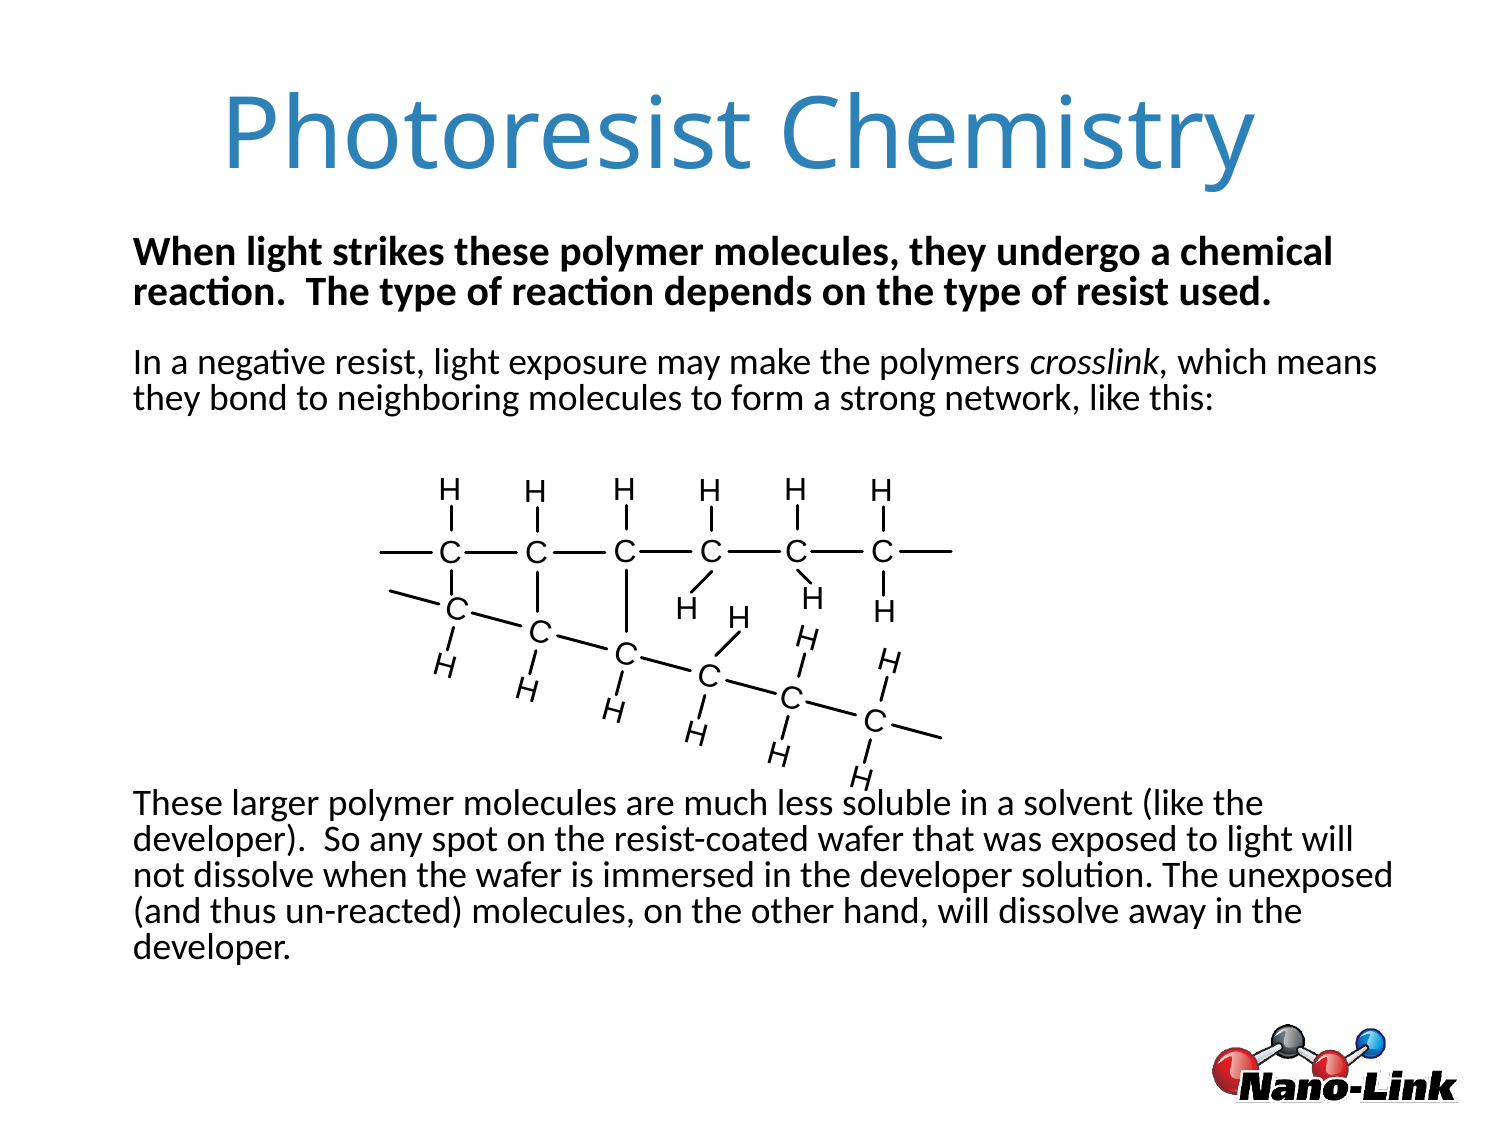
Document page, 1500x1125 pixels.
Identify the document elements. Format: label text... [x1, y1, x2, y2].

picture [374, 464, 958, 807]
title Photoresist Chemistry [63, 61, 1414, 154]
picture [1212, 1024, 1463, 1103]
list When light strikes these polymer molecules, they undergo a chemical reaction. The type of reaction depends on the type of resist used. In a negative resist, light exposure may make the polymers crosslink, which means they bond to neighboring molecules to form a strong network, like this: These larger polymer molecules are much less soluble in a solvent (like the developer). So any spot on the resist-coated wafer that was exposed to light will not dissolve when the wafer is immersed in the developer solution. The unexposed (and thus un-reacted) molecules, on the other hand, will dissolve away in the developer. [117, 226, 1414, 1021]
